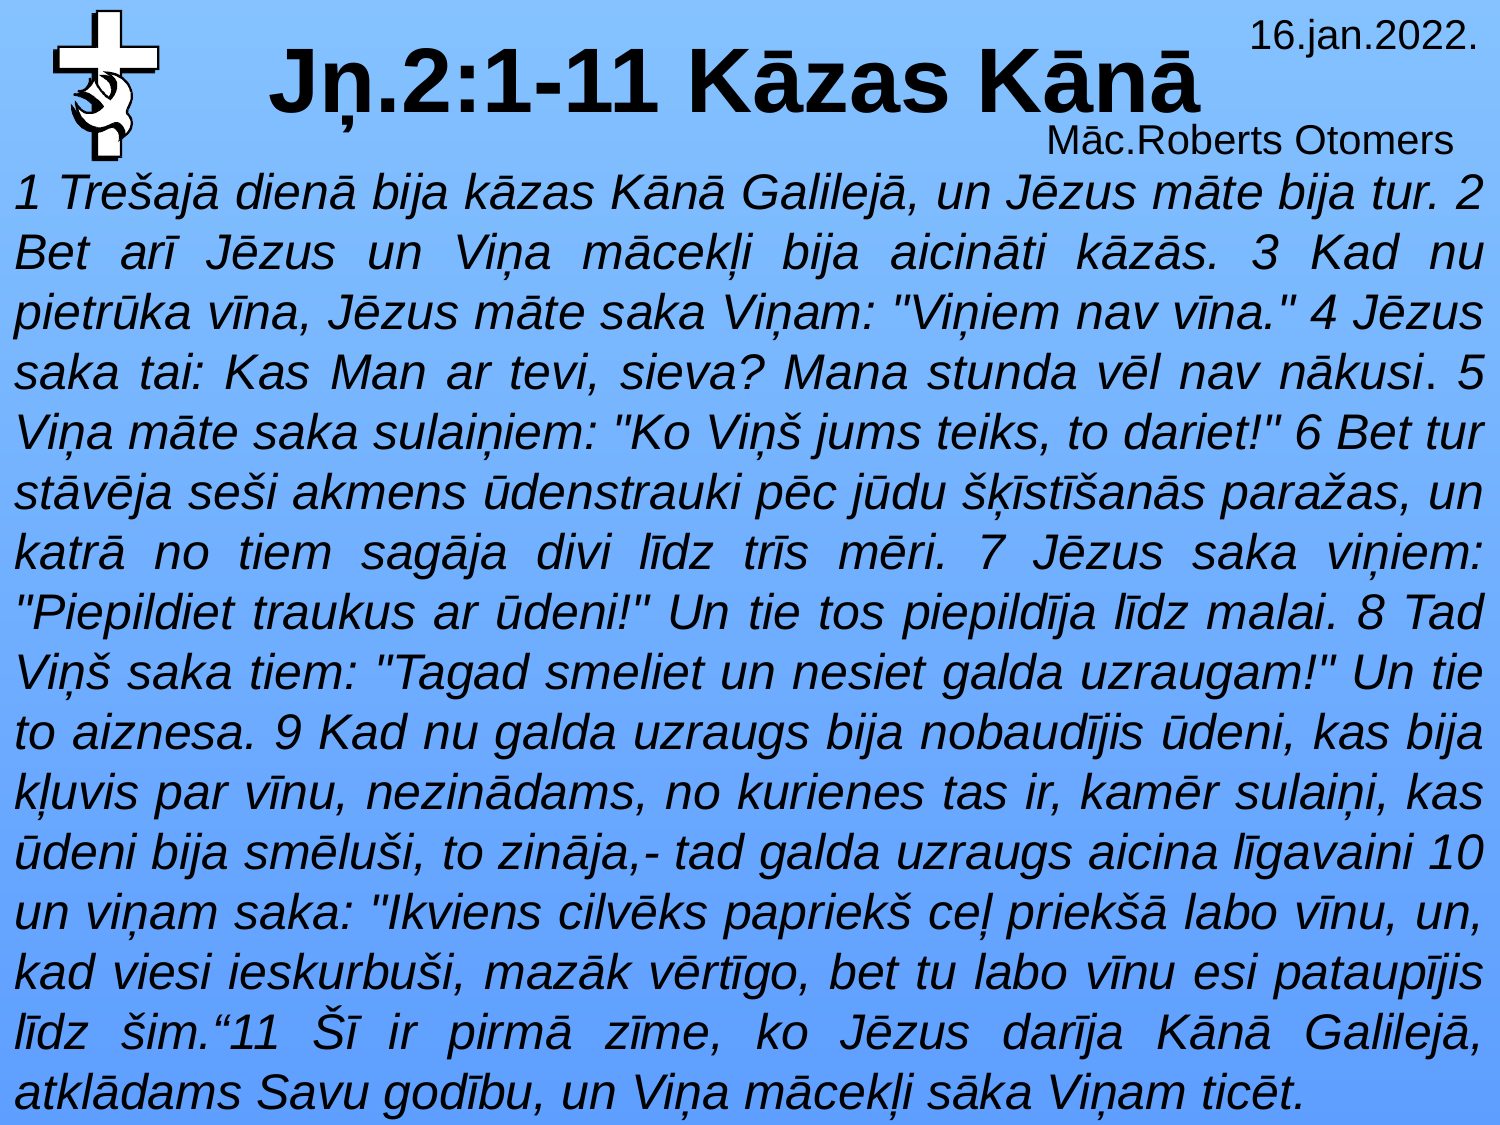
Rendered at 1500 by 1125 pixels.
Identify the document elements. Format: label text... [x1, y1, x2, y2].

text_box Māc.Roberts Otomers [1031, 105, 1500, 152]
text_box 16.jan.2022. [1234, 0, 1500, 65]
title Jņ.2:1-11 Kāzas Kānā [64, 0, 1407, 152]
text_box 1 Trešajā dienā bija kāzas Kānā Galilejā, un Jēzus māte bija tur. 2 Bet arī Jēzus un Viņa mācekļi bija aicināti kāzās. 3 Kad nu pietrūka vīna, Jēzus māte saka Viņam: "Viņiem nav vīna." 4 Jēzus saka tai: Kas Man ar tevi, sieva? Mana stunda vēl nav nākusi. 5 Viņa māte saka sulaiņiem: "Ko Viņš jums teiks, to dariet!" 6 Bet tur stāvēja seši akmens ūdenstrauki pēc jūdu šķīstīšanās paražas, un katrā no tiem sagāja divi līdz trīs mēri. 7 Jēzus saka viņiem: "Piepildiet traukus ar ūdeni!" Un tie tos piepildīja līdz malai. 8 Tad Viņš saka tiem: "Tagad smeliet un nesiet galda uzraugam!" Un tie to aiznesa. 9 Kad nu galda uzraugs bija nobaudījis ūdeni, kas bija kļuvis par vīnu, nezinādams, no kurienes tas ir, kamēr sulaiņi, kas ūdeni bija smēluši, to zināja,- tad galda uzraugs aicina līgavaini 10 un viņam saka: "Ikviens cilvēks papriekš ceļ priekšā labo vīnu, un, kad viesi ieskurbuši, mazāk vērtīgo, bet tu labo vīnu esi pataupījis līdz šim.“11 Šī ir pirmā zīme, ko Jēzus darīja Kānā Galilejā, atklādams Savu godību, un Viņa mācekļi sāka Viņam ticēt. [0, 152, 1500, 1125]
picture [52, 9, 160, 162]
